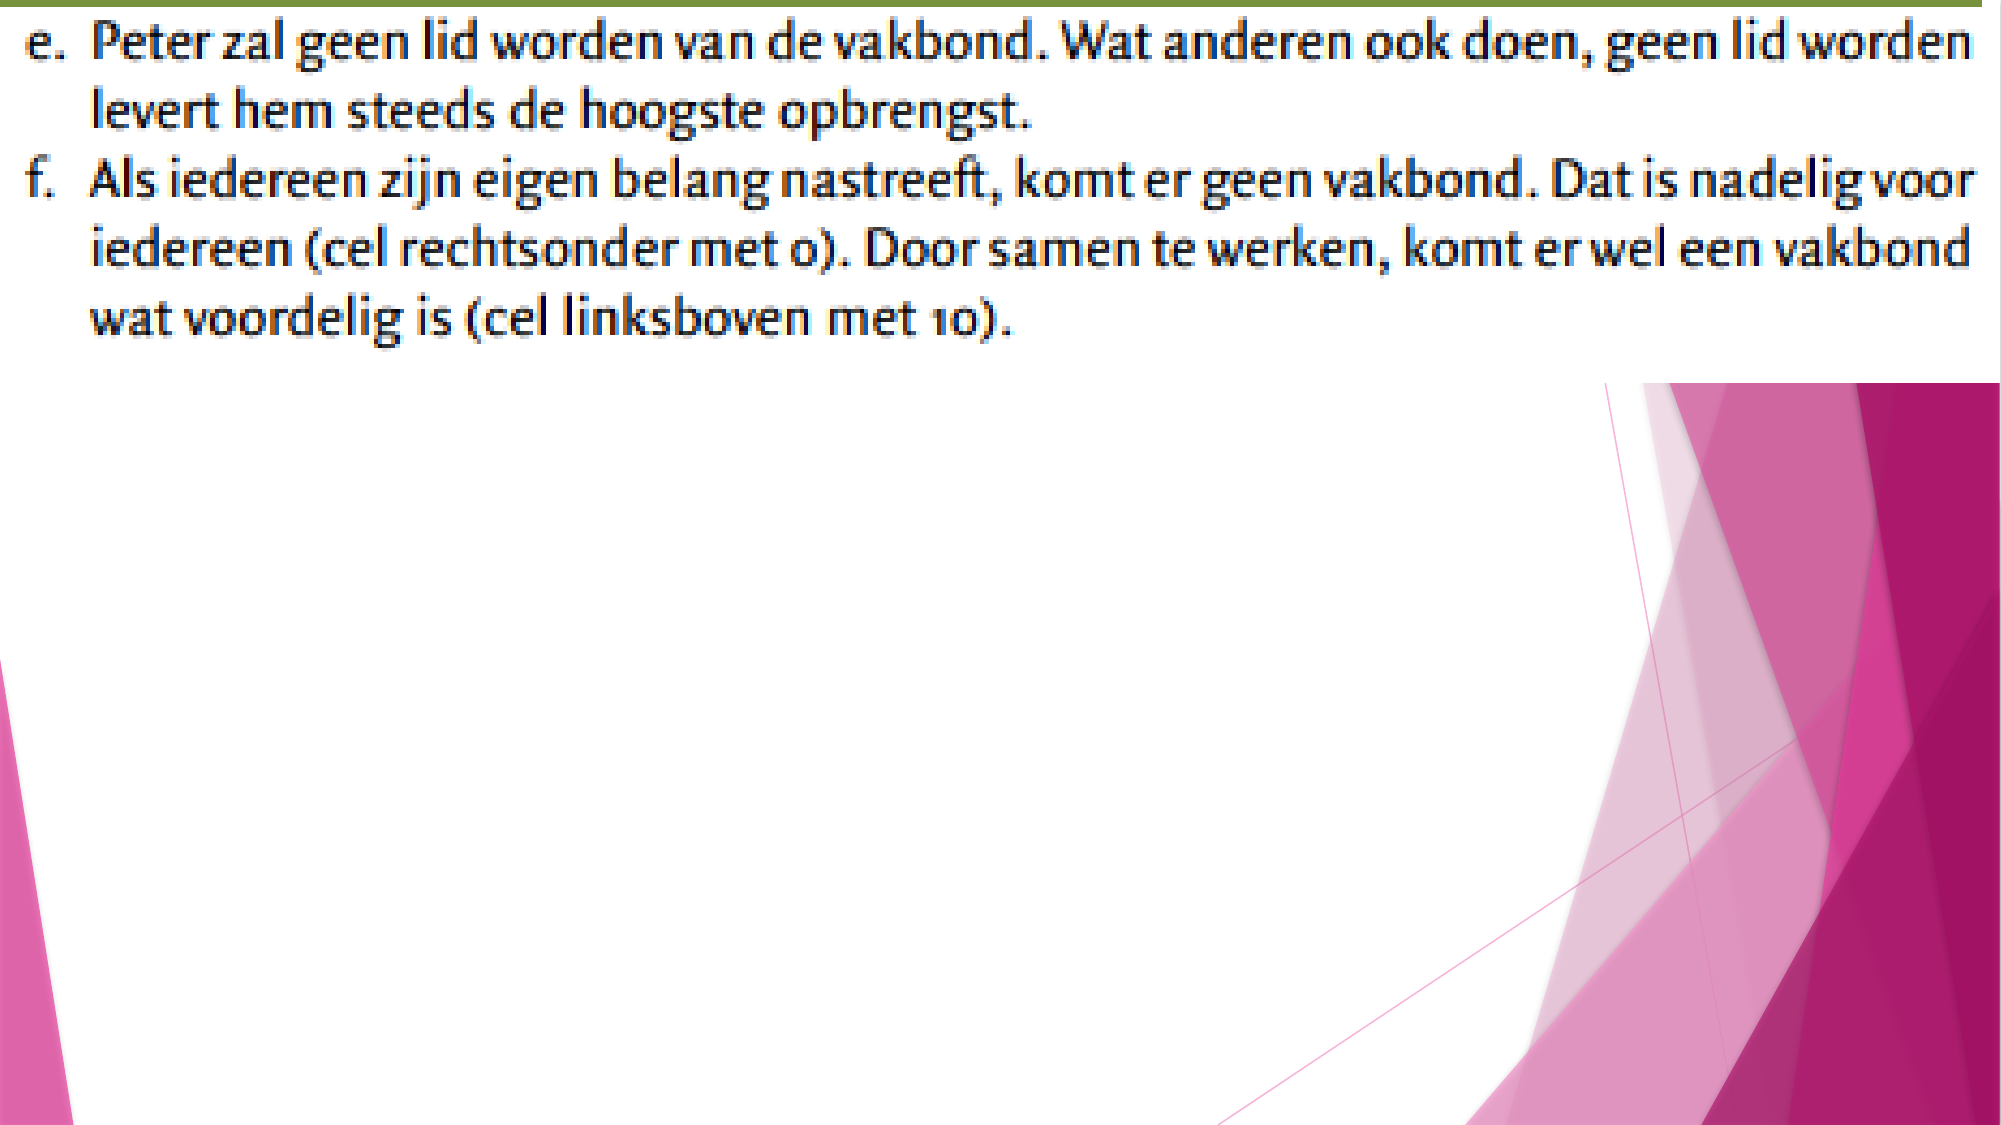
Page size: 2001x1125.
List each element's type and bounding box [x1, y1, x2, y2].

picture [0, 0, 2000, 384]
